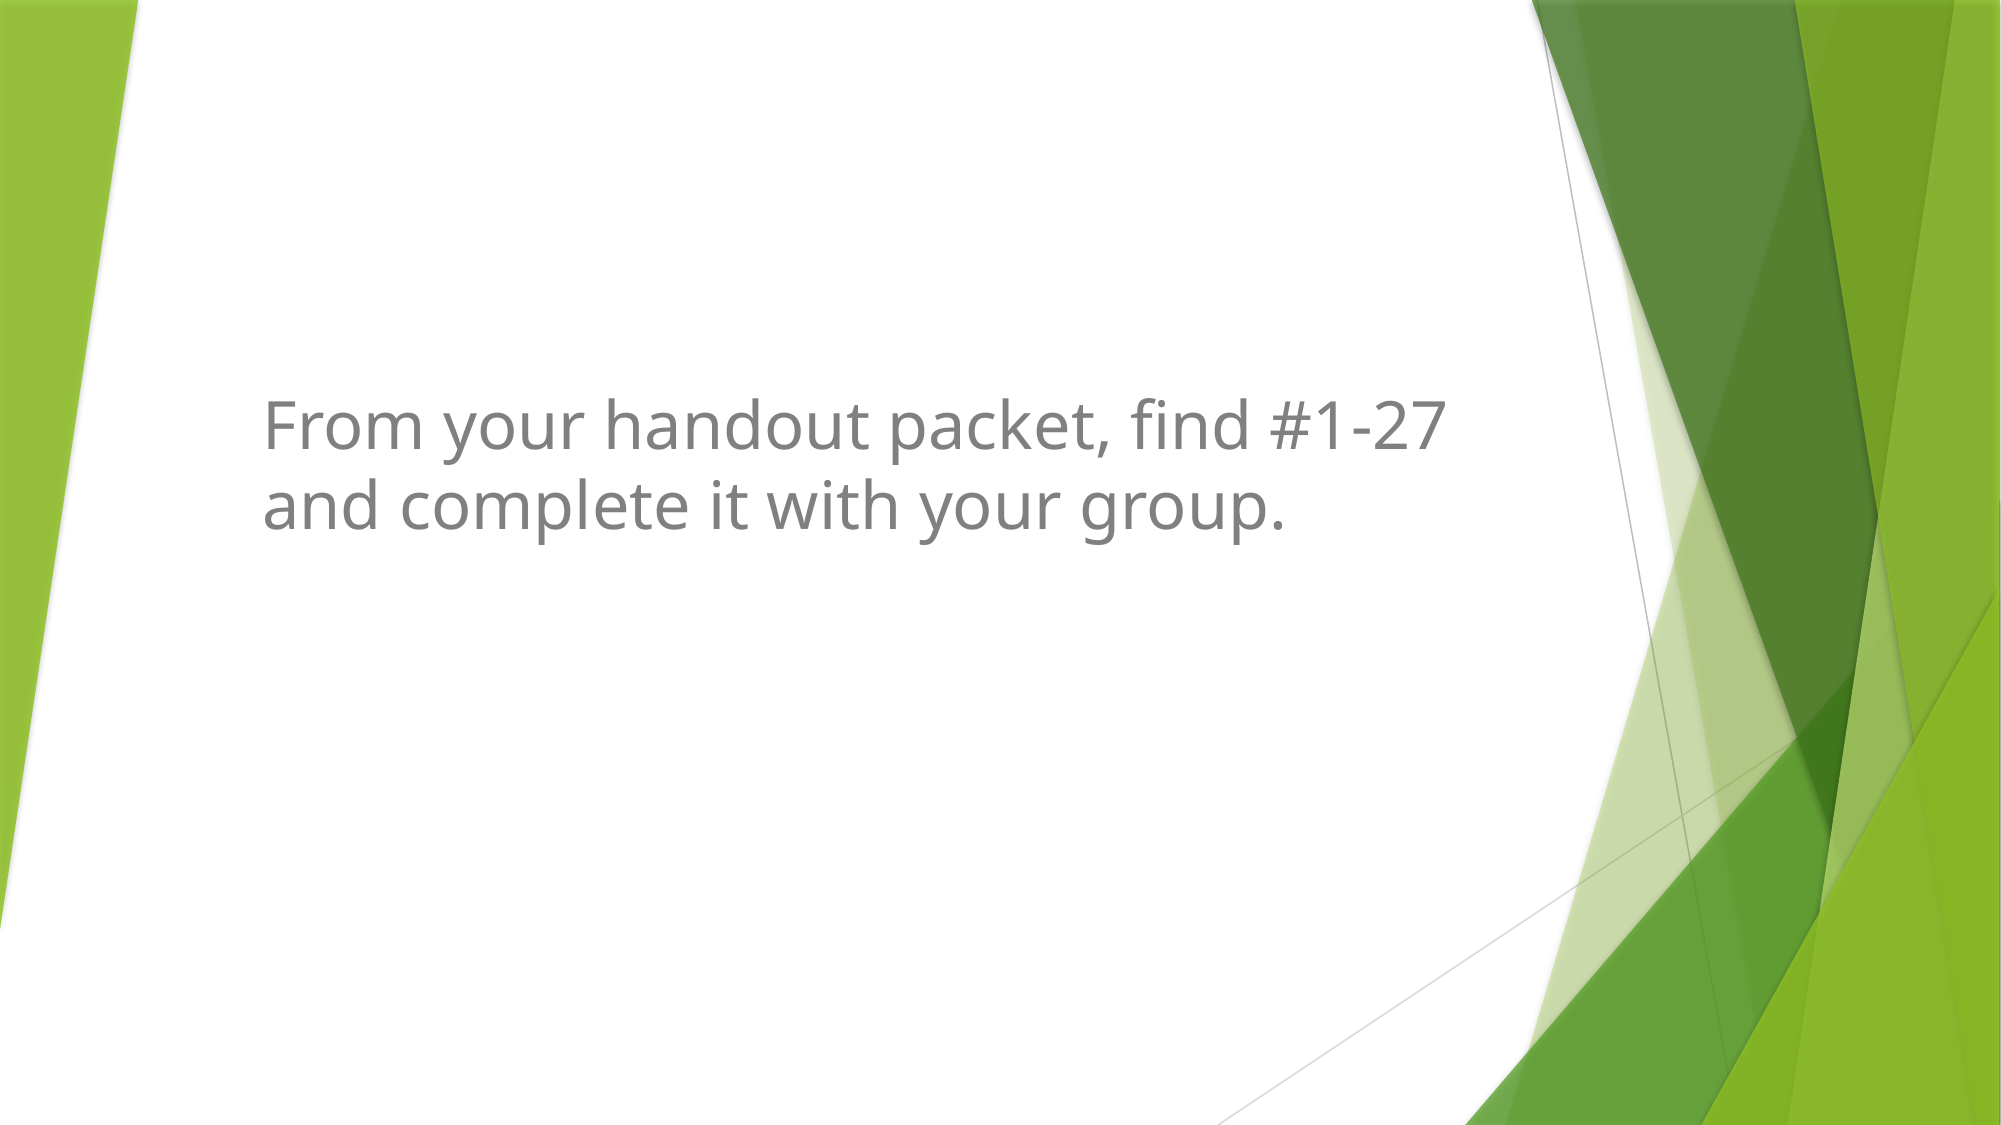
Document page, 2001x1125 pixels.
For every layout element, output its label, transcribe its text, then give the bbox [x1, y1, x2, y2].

subtitle From your handout packet, find #1-27 and complete it with your group. [247, 375, 1522, 556]
